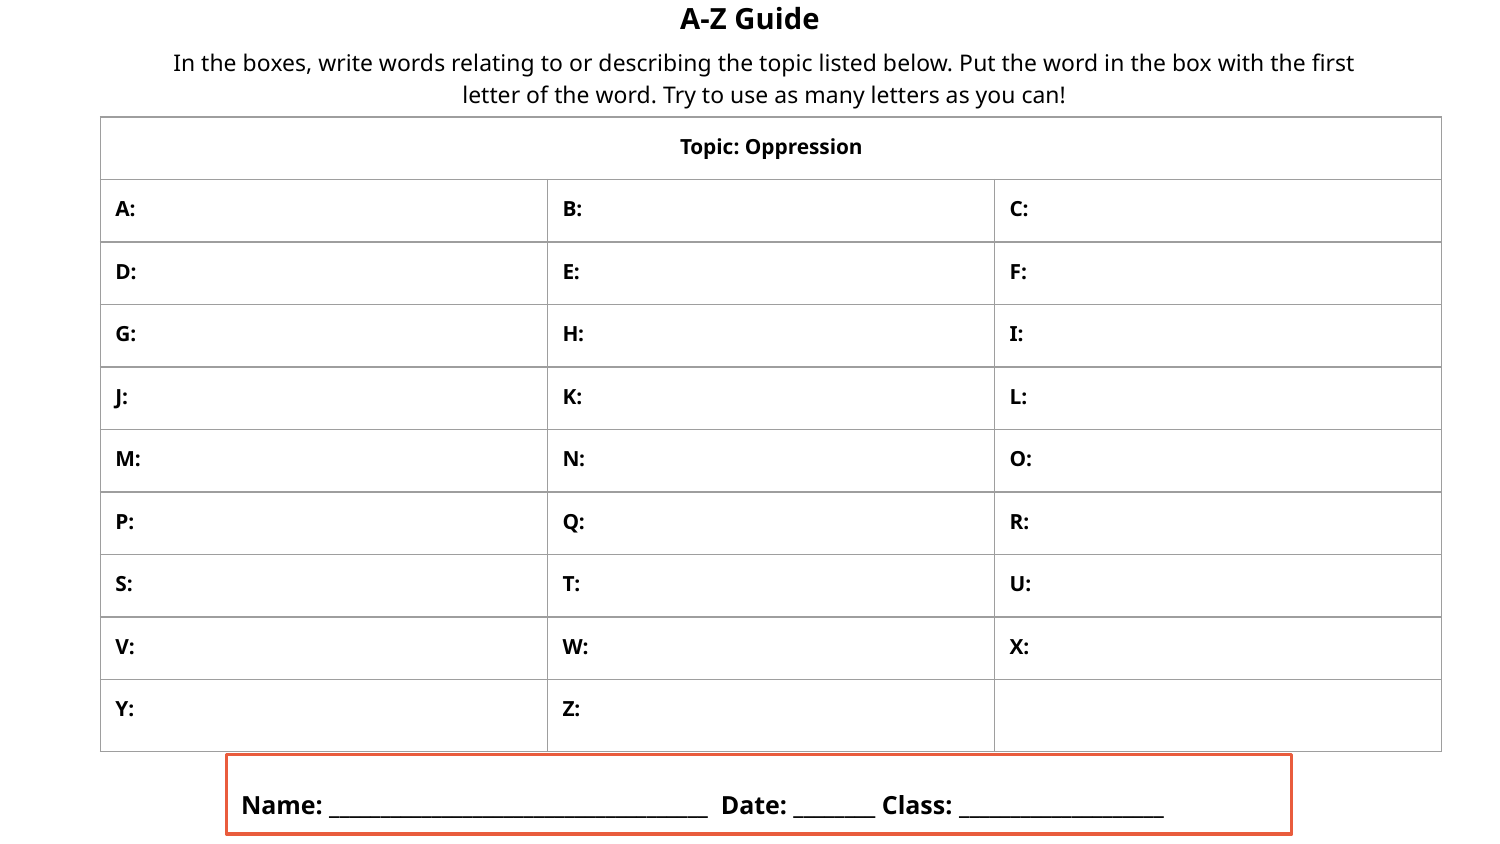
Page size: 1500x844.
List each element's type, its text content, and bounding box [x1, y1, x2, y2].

table_header Topic: Oppression [101, 118, 1441, 179]
table_cell [995, 680, 1441, 751]
table_cell F: [995, 243, 1441, 304]
table_cell S: [101, 555, 547, 616]
table_cell O: [995, 430, 1441, 491]
table_cell K: [548, 368, 994, 429]
table_cell X: [995, 618, 1441, 679]
table_cell U: [995, 555, 1441, 616]
table_cell B: [548, 180, 994, 241]
table_cell D: [101, 243, 547, 304]
table_cell Q: [548, 493, 994, 554]
table_cell I: [995, 305, 1441, 366]
table_cell P: [101, 493, 547, 554]
table_cell E: [548, 243, 994, 304]
table_cell H: [548, 305, 994, 366]
table_cell Z: [548, 680, 994, 751]
table_cell M: [101, 430, 547, 491]
table_cell J: [101, 368, 547, 429]
table_cell T: [548, 555, 994, 616]
table_cell G: [101, 305, 547, 366]
table_cell A: [101, 180, 547, 241]
table_cell L: [995, 368, 1441, 429]
table_cell C: [995, 180, 1441, 241]
text_box Name: _____________________________________ Date: ________ Class: ____________________ [226, 754, 1292, 834]
table_cell Y: [101, 680, 547, 751]
table_cell R: [995, 493, 1441, 554]
table_cell W: [548, 618, 994, 679]
list A-Z Guide [639, 0, 861, 34]
text_box In the boxes, write words relating to or describing the topic listed below. Put the word in the box with the first letter of the word. Try to use as many letters as you can! [129, 34, 1400, 116]
table_cell V: [101, 618, 547, 679]
table_cell N: [548, 430, 994, 491]
